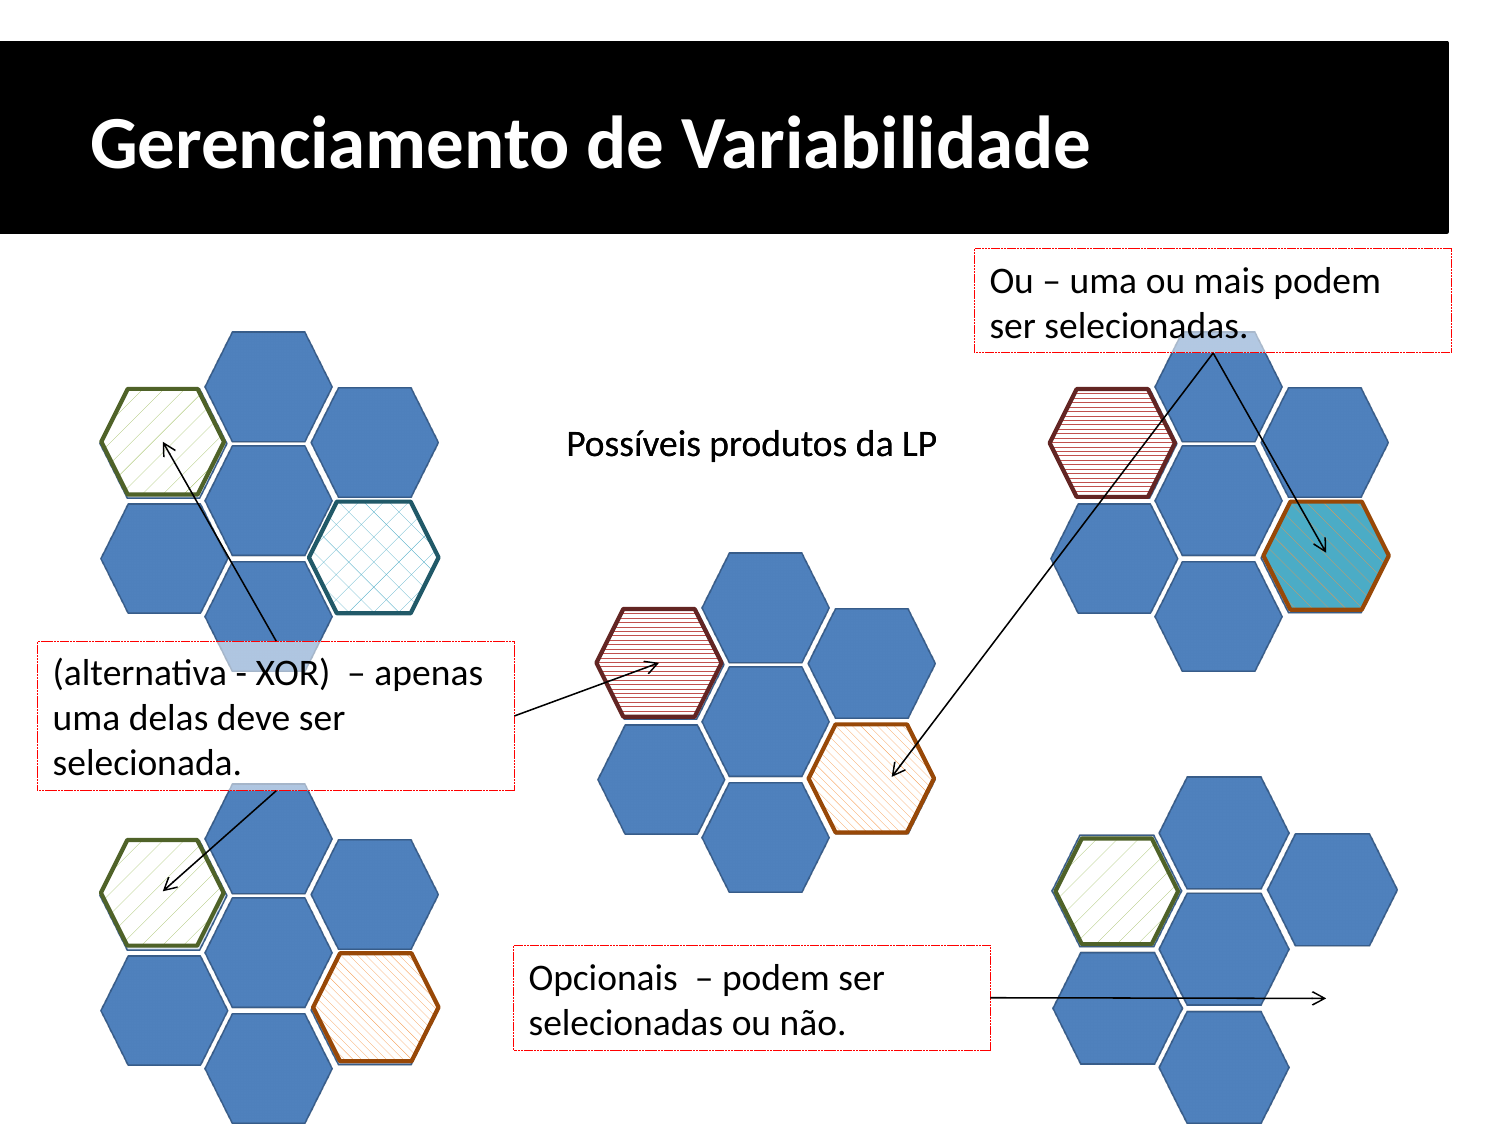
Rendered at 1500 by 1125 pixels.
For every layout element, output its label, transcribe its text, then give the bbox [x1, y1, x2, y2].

text_box Possíveis produtos da LP [551, 411, 886, 472]
text_box Ou – uma ou mais podem ser selecionadas. [974, 248, 1452, 353]
picture [1049, 331, 1390, 672]
picture [99, 331, 439, 672]
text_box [162, 441, 277, 642]
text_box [514, 662, 660, 718]
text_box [891, 354, 1214, 778]
text_box (alternativa - XOR) – apenas uma delas deve ser selecionada. [37, 641, 515, 791]
text_box Opcionais – podem ser selecionadas ou não. [513, 945, 991, 1051]
text_box [0, 41, 1449, 234]
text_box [1215, 354, 1327, 553]
picture [1051, 776, 1398, 1124]
picture [596, 552, 936, 893]
picture [99, 782, 439, 1124]
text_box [162, 792, 277, 892]
title Gerenciamento de Variabilidade [75, 45, 1425, 233]
